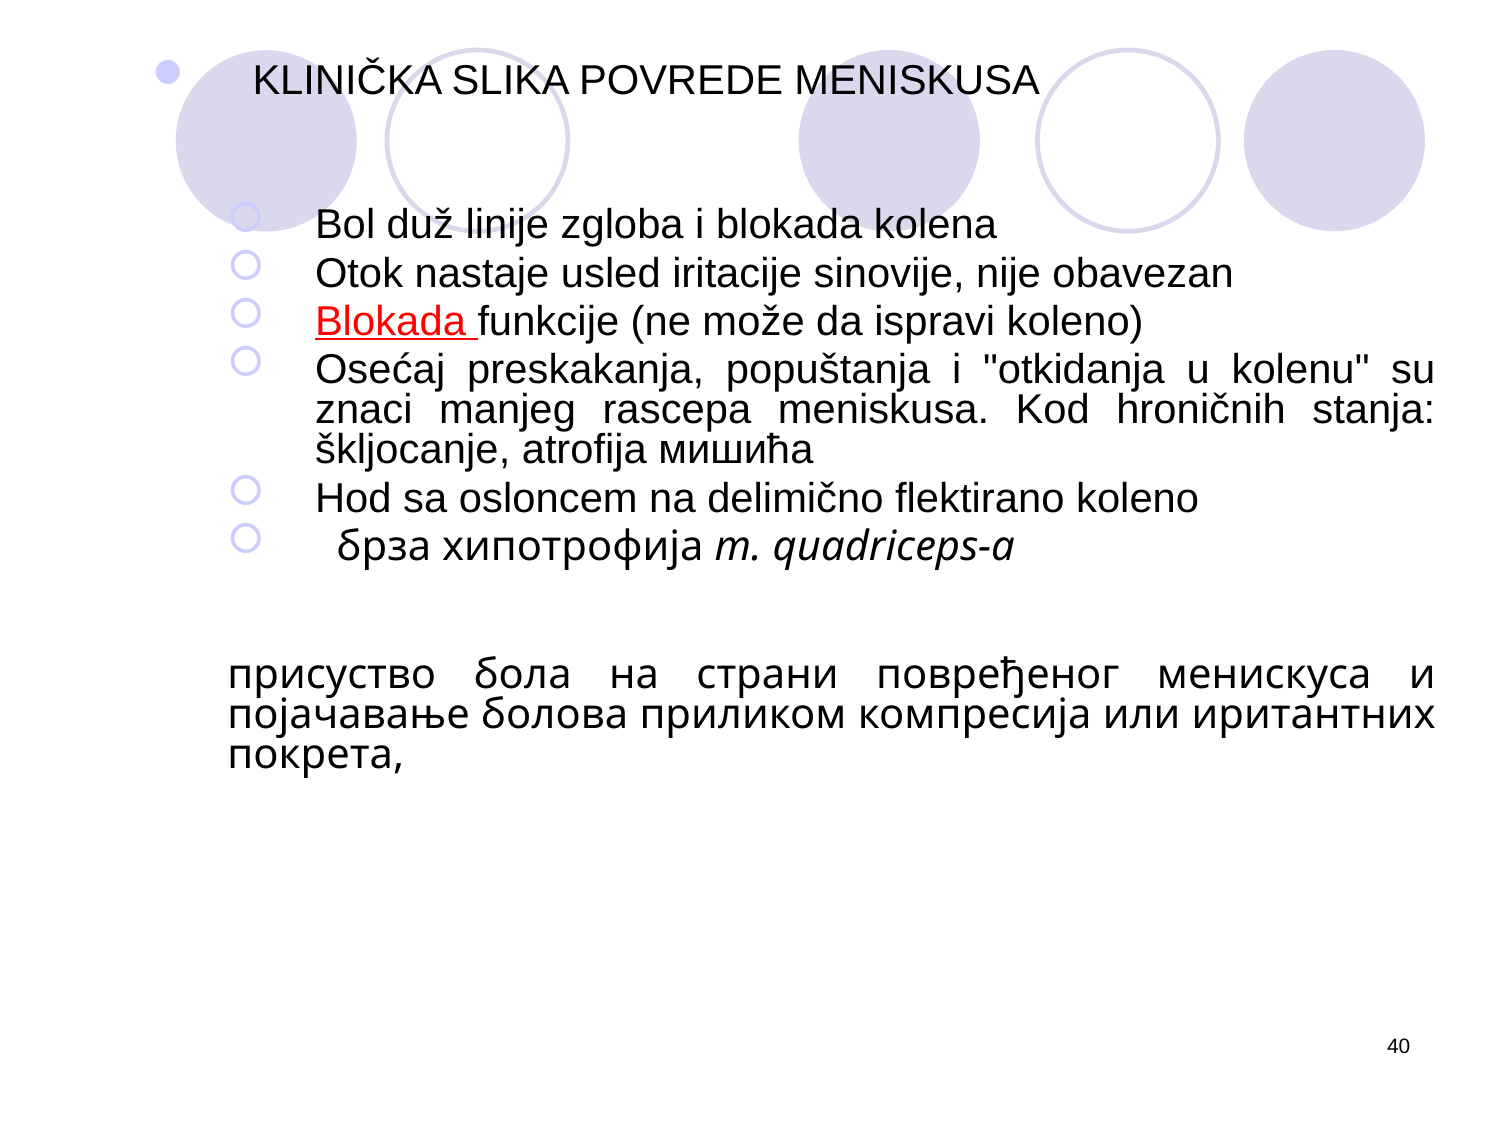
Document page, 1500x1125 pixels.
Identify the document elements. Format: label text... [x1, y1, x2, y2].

list KLINIČKA SLIKA POVREDE MENISKUSA Bol duž linije zgloba i blokada kolena Otok nastaje usled iritacije sinovije, nije obavezan Blokada funkcije (ne može da ispravi koleno) Osećaj preskakanja, popuštanja i "otkidanja u kolenu" su znaci manjeg rascepa meniskusa. Kod hroničnih stanja: škljocanje, atrofija мишића Hod sa osloncem na delimično flektirano koleno брза хипотрофија m. quadriceps-a присуство бола на страни повређеног менискуса и појачавање болова приликом компресија или иритантних покрета, [137, 54, 1451, 1000]
slide_number 40 [1074, 1024, 1426, 1101]
